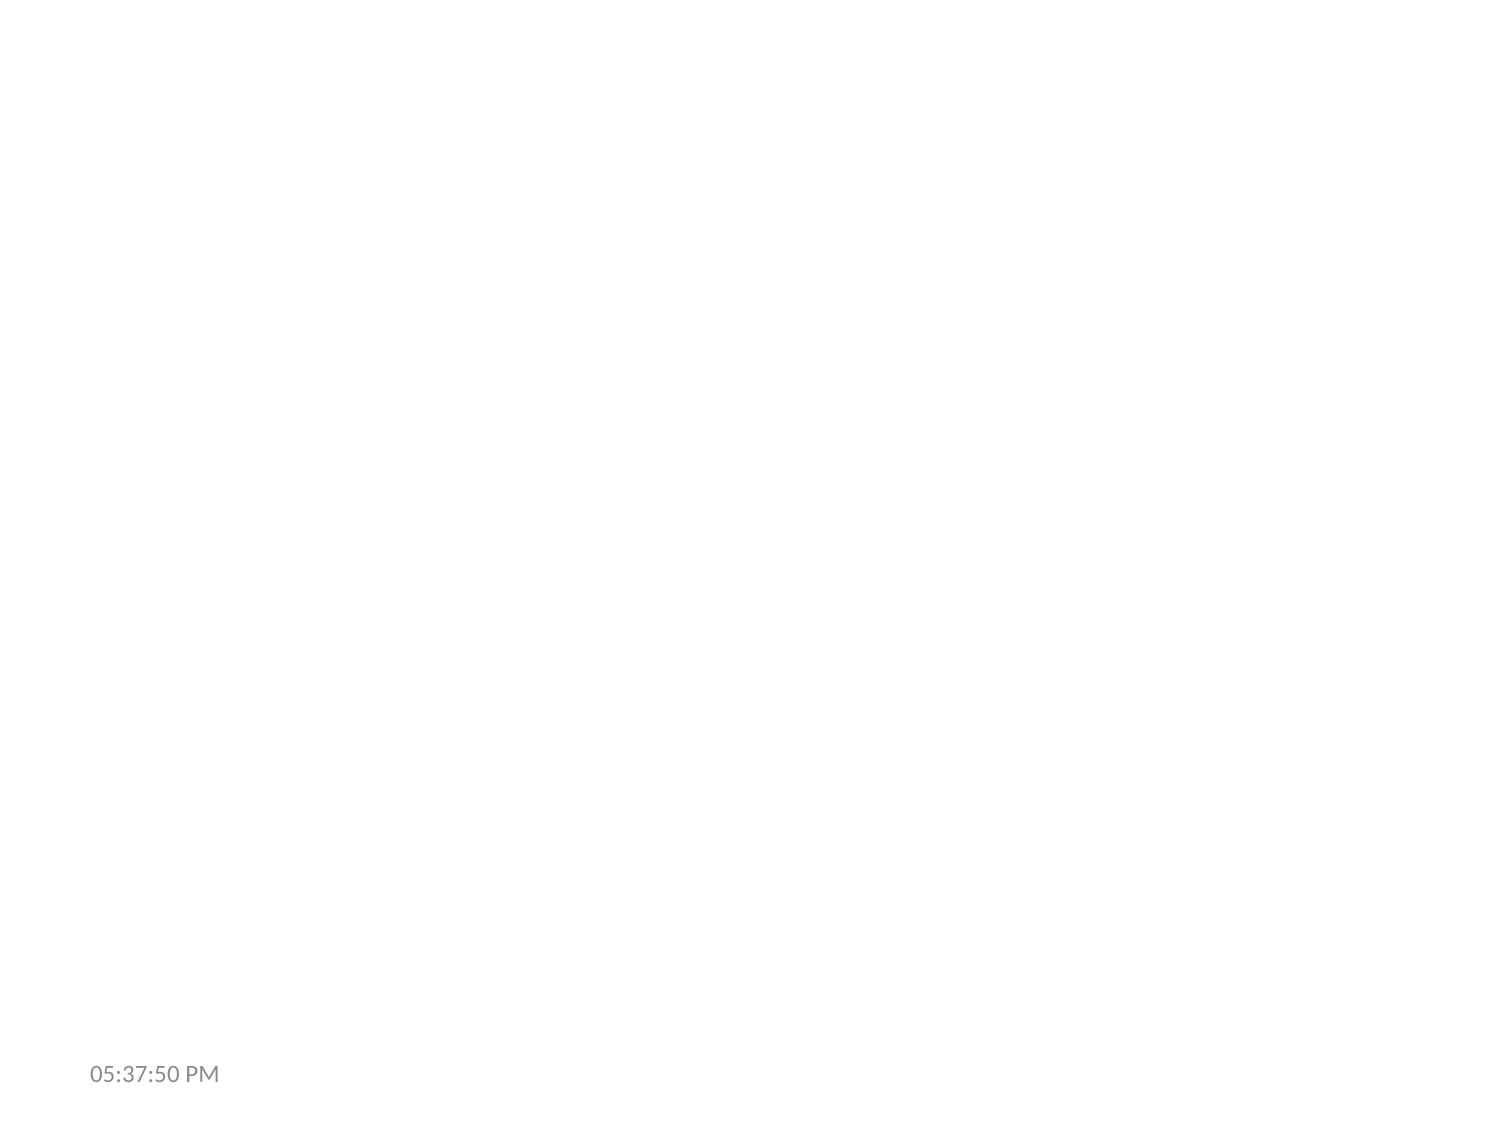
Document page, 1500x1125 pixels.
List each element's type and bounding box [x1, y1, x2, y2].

slide_number [75, 1042, 425, 1103]
